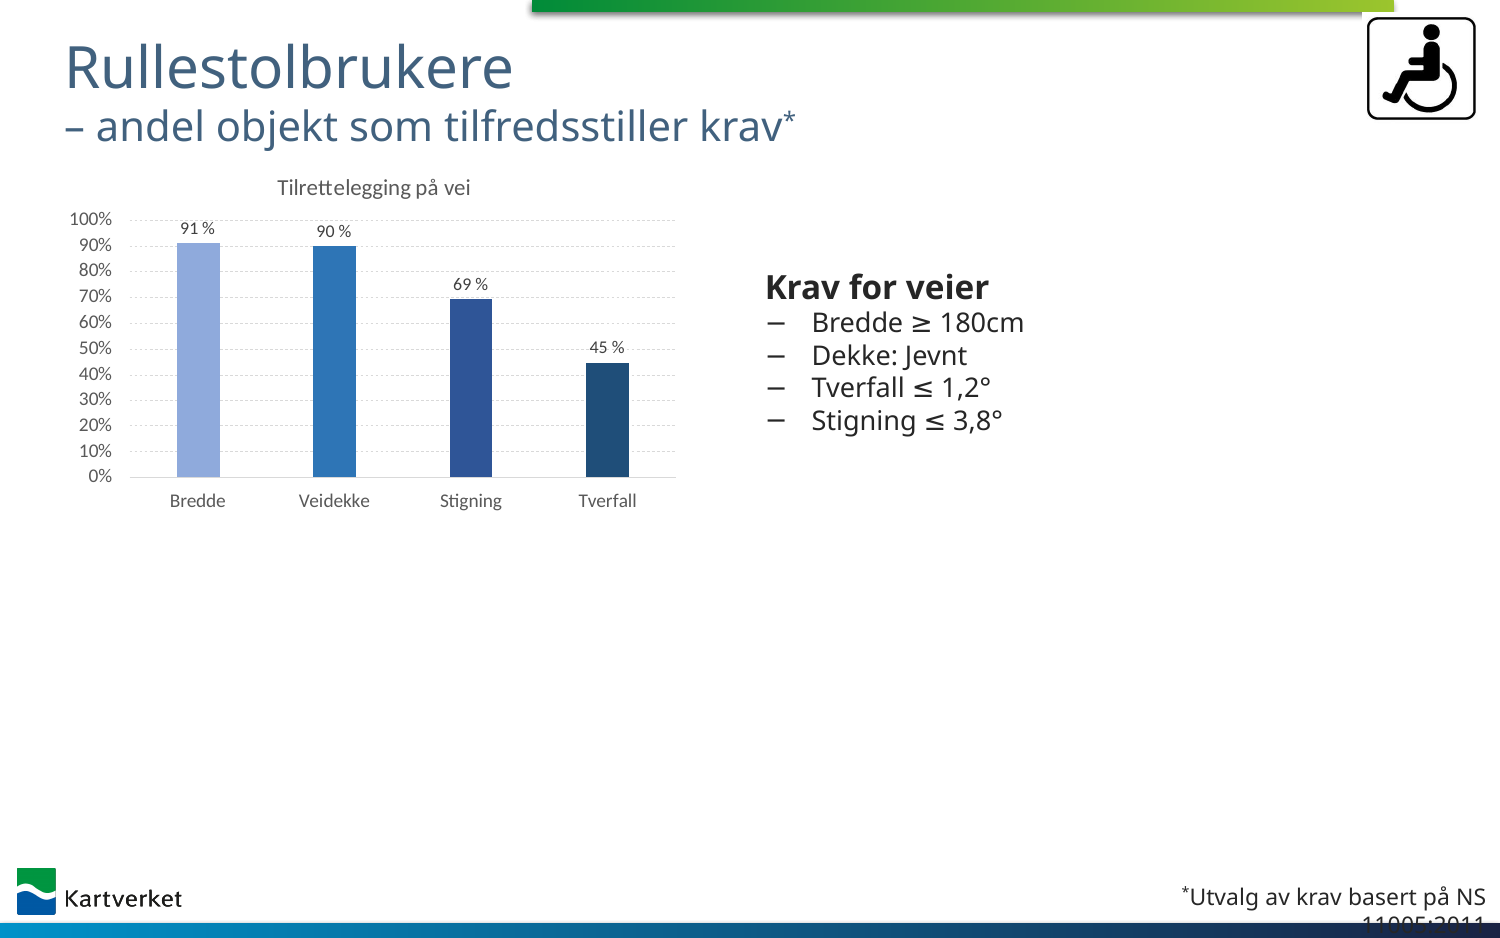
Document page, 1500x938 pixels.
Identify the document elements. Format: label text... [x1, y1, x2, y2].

picture [1362, 12, 1481, 126]
text_box Rullestolbrukere – andel objekt som tilfredsstiller krav* [49, 25, 1431, 158]
picture [62, 166, 687, 519]
text_box *Utvalg av krav basert på NS 11005:2011 [1068, 873, 1500, 938]
text_box Krav for veier Bredde ≥ 180cm Dekke: Jevnt Tverfall ≤ 1,2° Stigning ≤ 3,8° [750, 258, 1234, 444]
